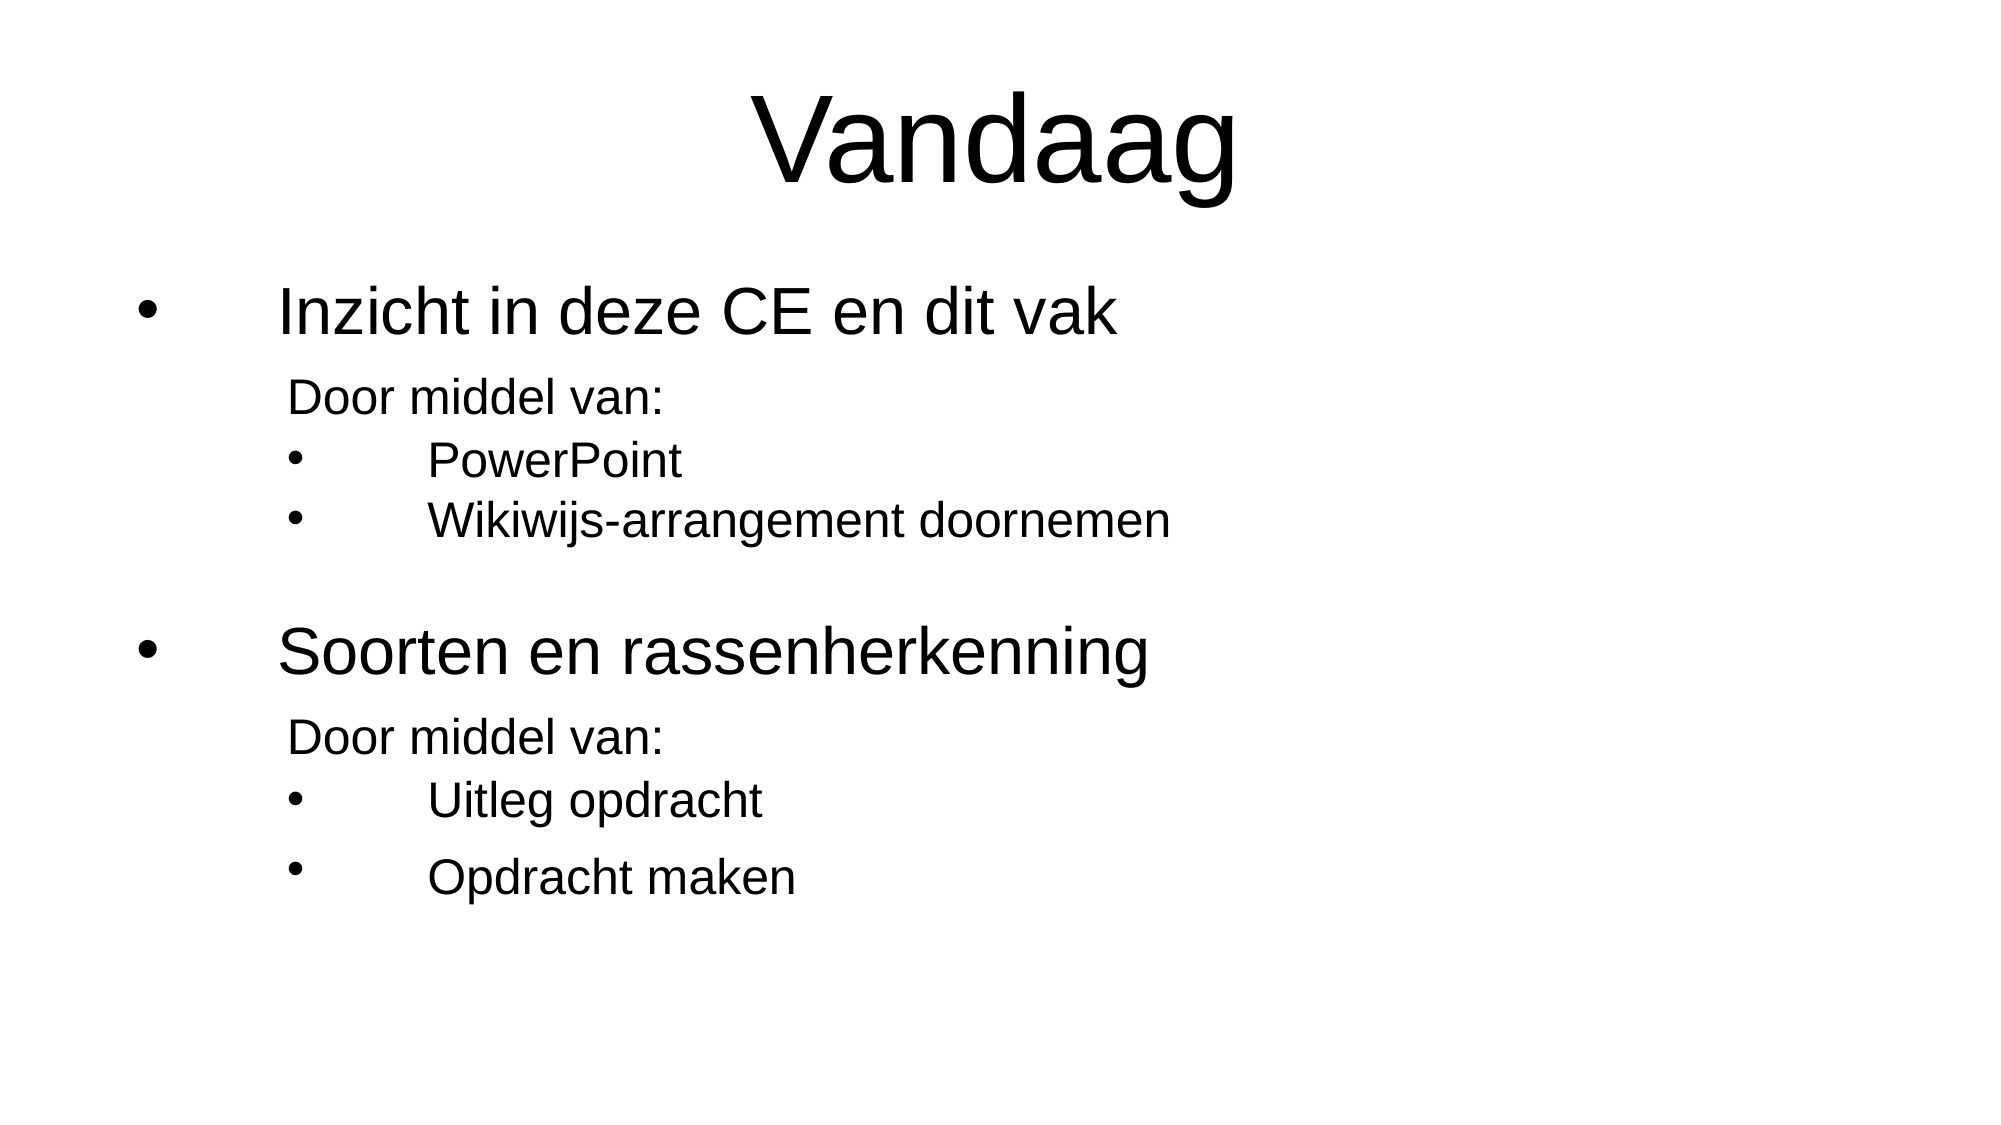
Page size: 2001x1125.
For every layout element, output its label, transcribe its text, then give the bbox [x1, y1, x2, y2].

text_box Vandaag Inzicht in deze CE en dit vak Door middel van: PowerPoint Wikiwijs-arrangement doornemen Soorten en rassenherkenning Door middel van: Uitleg opdracht Opdracht maken [122, 50, 1870, 916]
